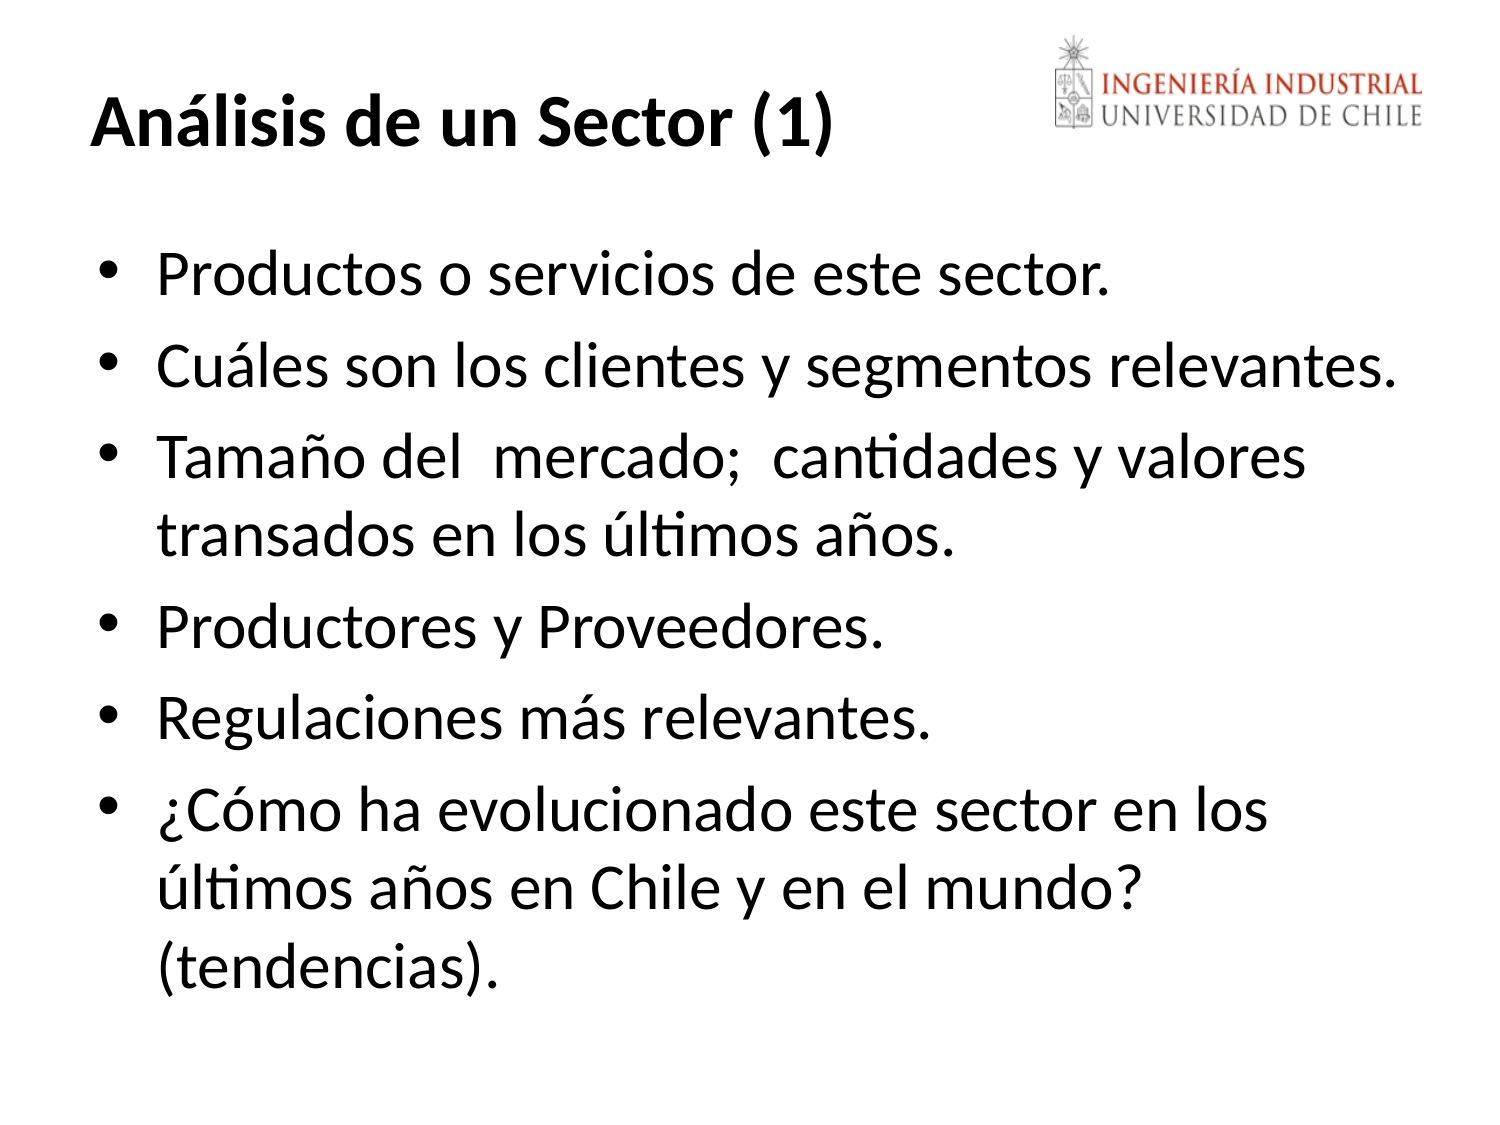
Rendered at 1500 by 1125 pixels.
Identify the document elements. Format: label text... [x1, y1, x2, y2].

title Análisis de un Sector (1) [75, 45, 1425, 188]
picture [1055, 35, 1422, 45]
list Productos o servicios de este sector. Cuáles son los clientes y segmentos relevantes. Tamaño del mercado; cantidades y valores transados en los últimos años. Productores y Proveedores. Regulaciones más relevantes. ¿Cómo ha evolucionado este sector en los últimos años en Chile y en el mundo? (tendencias). [82, 222, 1432, 1020]
